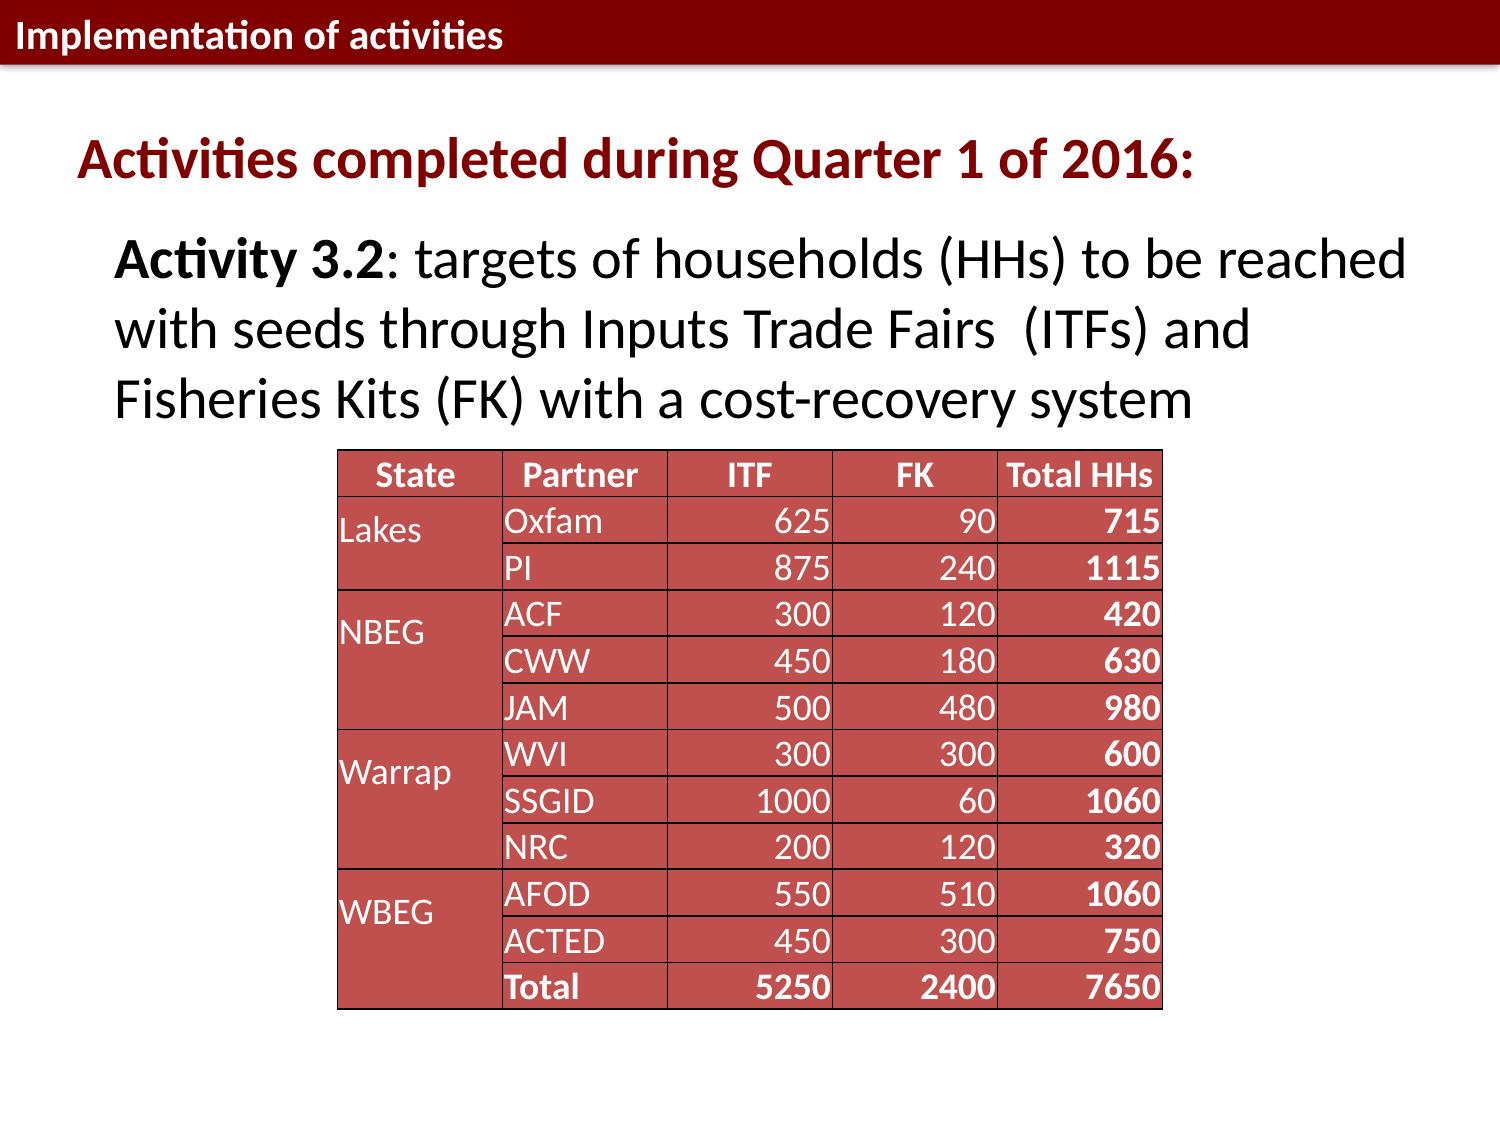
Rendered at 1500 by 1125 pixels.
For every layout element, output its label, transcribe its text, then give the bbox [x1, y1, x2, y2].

table_cell 625 [668, 497, 832, 542]
table_cell 60 [833, 777, 997, 822]
table_cell 1060 [998, 777, 1162, 822]
table_cell 5250 [668, 963, 832, 1008]
table_header Partner [503, 451, 667, 496]
table_cell WBEG [338, 870, 502, 1008]
table_cell Total [503, 963, 667, 1008]
table_cell Lakes [338, 497, 502, 589]
table_cell SSGID [503, 777, 667, 822]
table_cell 300 [833, 917, 997, 962]
table_header FK [833, 451, 997, 496]
text_box Activity 3.2: targets of households (HHs) to be reached with seeds through Inputs Trade Fairs (ITFs) and Fisheries Kits (FK) with a cost-recovery system [99, 212, 1463, 438]
text_box Implementation of activities [0, 0, 1500, 65]
table_cell 600 [998, 730, 1162, 775]
table_header Total HHs [998, 451, 1162, 496]
table_cell 2400 [833, 963, 997, 1008]
table_cell 510 [833, 870, 997, 915]
table_cell Oxfam [503, 497, 667, 542]
table_cell 1000 [668, 777, 832, 822]
table_header ITF [668, 451, 832, 496]
table_cell 450 [668, 917, 832, 962]
table_cell 120 [833, 824, 997, 868]
text_box Activities completed during Quarter 1 of 2016: [62, 112, 1238, 198]
table_cell ACF [503, 591, 667, 635]
table_cell 420 [998, 591, 1162, 635]
table_cell 240 [833, 544, 997, 589]
table_cell PI [503, 544, 667, 589]
table_cell 120 [833, 591, 997, 635]
table_cell JAM [503, 684, 667, 729]
table_cell AFOD [503, 870, 667, 915]
table_cell 630 [998, 637, 1162, 682]
table_cell 500 [668, 684, 832, 729]
table_cell 180 [833, 637, 997, 682]
table_cell 480 [833, 684, 997, 729]
table_cell ACTED [503, 917, 667, 962]
table_cell 750 [998, 917, 1162, 962]
table_cell 715 [998, 497, 1162, 542]
table_cell 980 [998, 684, 1162, 729]
table_cell 300 [668, 730, 832, 775]
table_cell 300 [668, 591, 832, 635]
table_cell Warrap [338, 730, 502, 868]
table_header State [338, 451, 502, 496]
table_cell 550 [668, 870, 832, 915]
table_cell 1060 [998, 870, 1162, 915]
table_cell 300 [833, 730, 997, 775]
table_cell 450 [668, 637, 832, 682]
table_cell 200 [668, 824, 832, 868]
table_cell NRC [503, 824, 667, 868]
table_cell NBEG [338, 591, 502, 729]
table_cell 875 [668, 544, 832, 589]
table_cell 1115 [998, 544, 1162, 589]
table_cell 90 [833, 497, 997, 542]
table_cell WVI [503, 730, 667, 775]
table_cell 7650 [998, 963, 1162, 1008]
table_cell CWW [503, 637, 667, 682]
table_cell 320 [998, 824, 1162, 868]
